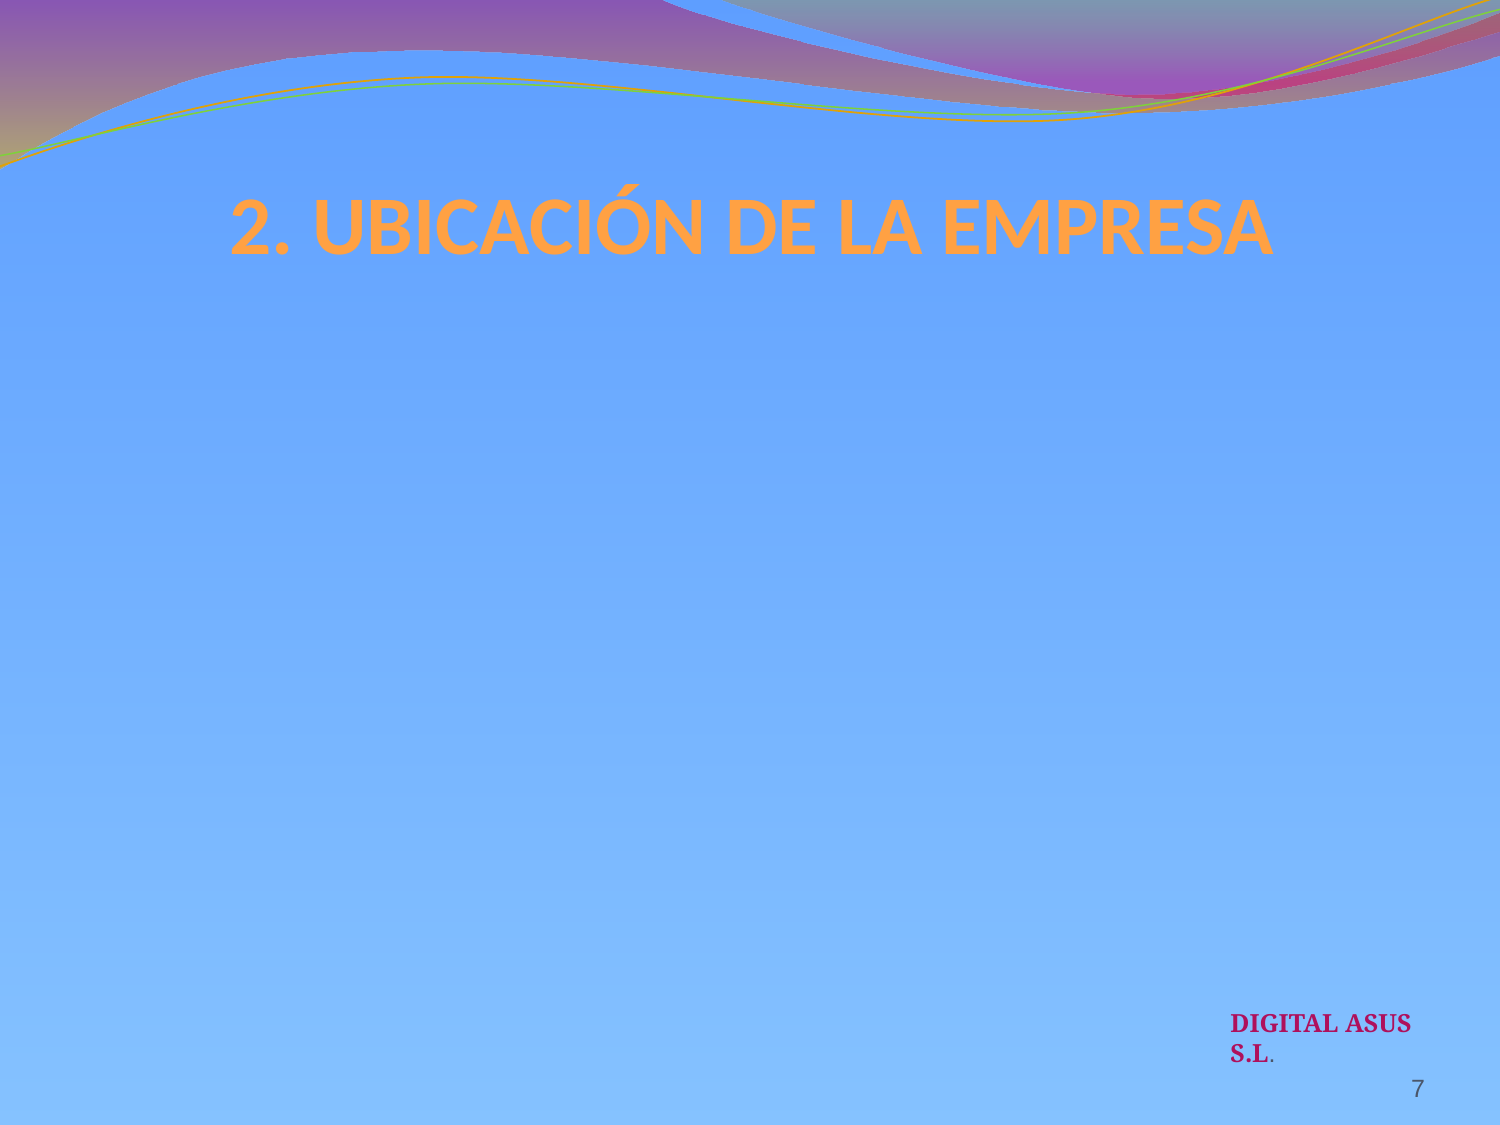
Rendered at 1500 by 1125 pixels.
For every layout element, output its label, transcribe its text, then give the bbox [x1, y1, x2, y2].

text_box Flexibilidad: [704, 13, 773, 18]
slide_number 7 [1299, 1042, 1425, 1103]
text_box 2. UBICACIÓN DE LA EMPRESA [76, 172, 1427, 271]
text_box DIGITAL ASUS S.L. [1230, 1019, 1453, 1068]
